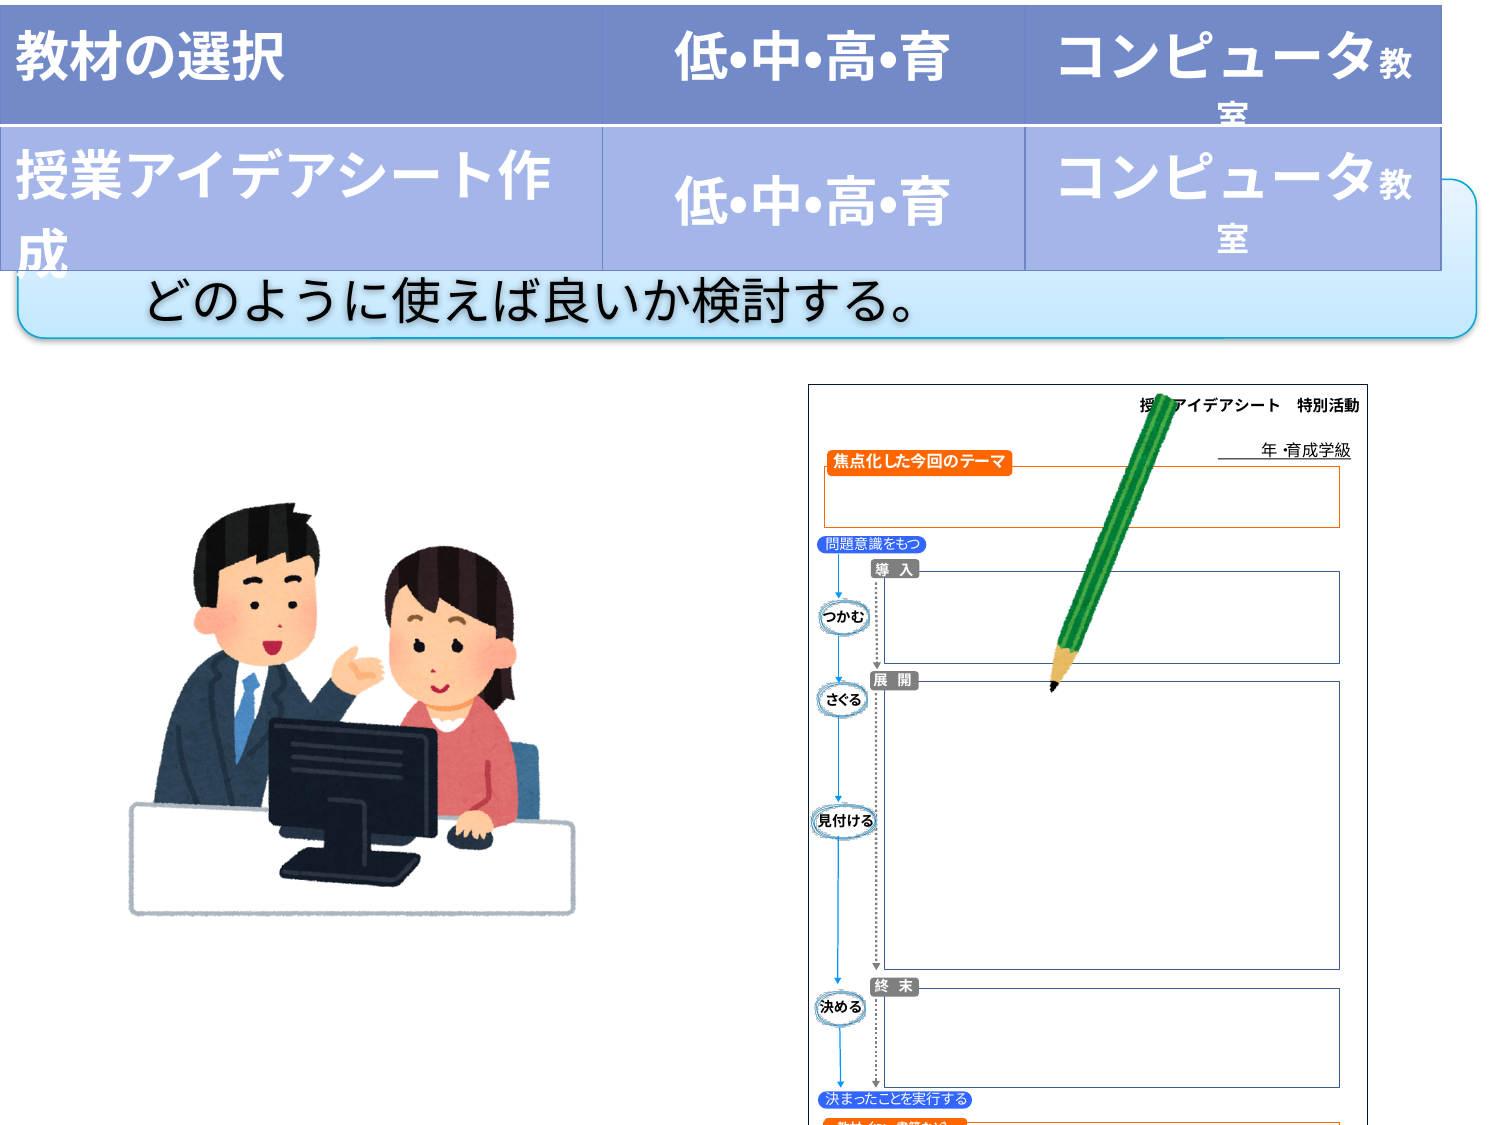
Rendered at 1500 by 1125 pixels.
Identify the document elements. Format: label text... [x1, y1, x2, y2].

text_box [1404, 178, 1478, 339]
picture [117, 467, 586, 936]
table_header 教材の選択 [1, 6, 602, 124]
table_cell 低・中・高・育 [603, 127, 1024, 270]
table_cell コンピュータ教室 [1026, 127, 1440, 270]
table_header 低・中・高・育 [603, 6, 1024, 124]
table_cell 授業アイデアシート作成 [1, 127, 602, 270]
table_header コンピュータ教室 [1026, 6, 1440, 124]
picture [808, 384, 1367, 1125]
text_box [17, 271, 21, 326]
text_box ２．焦点化したねらいに合う，教材（指導案）を探し， どのように使えば良いか検討する。 [26, 271, 1400, 337]
